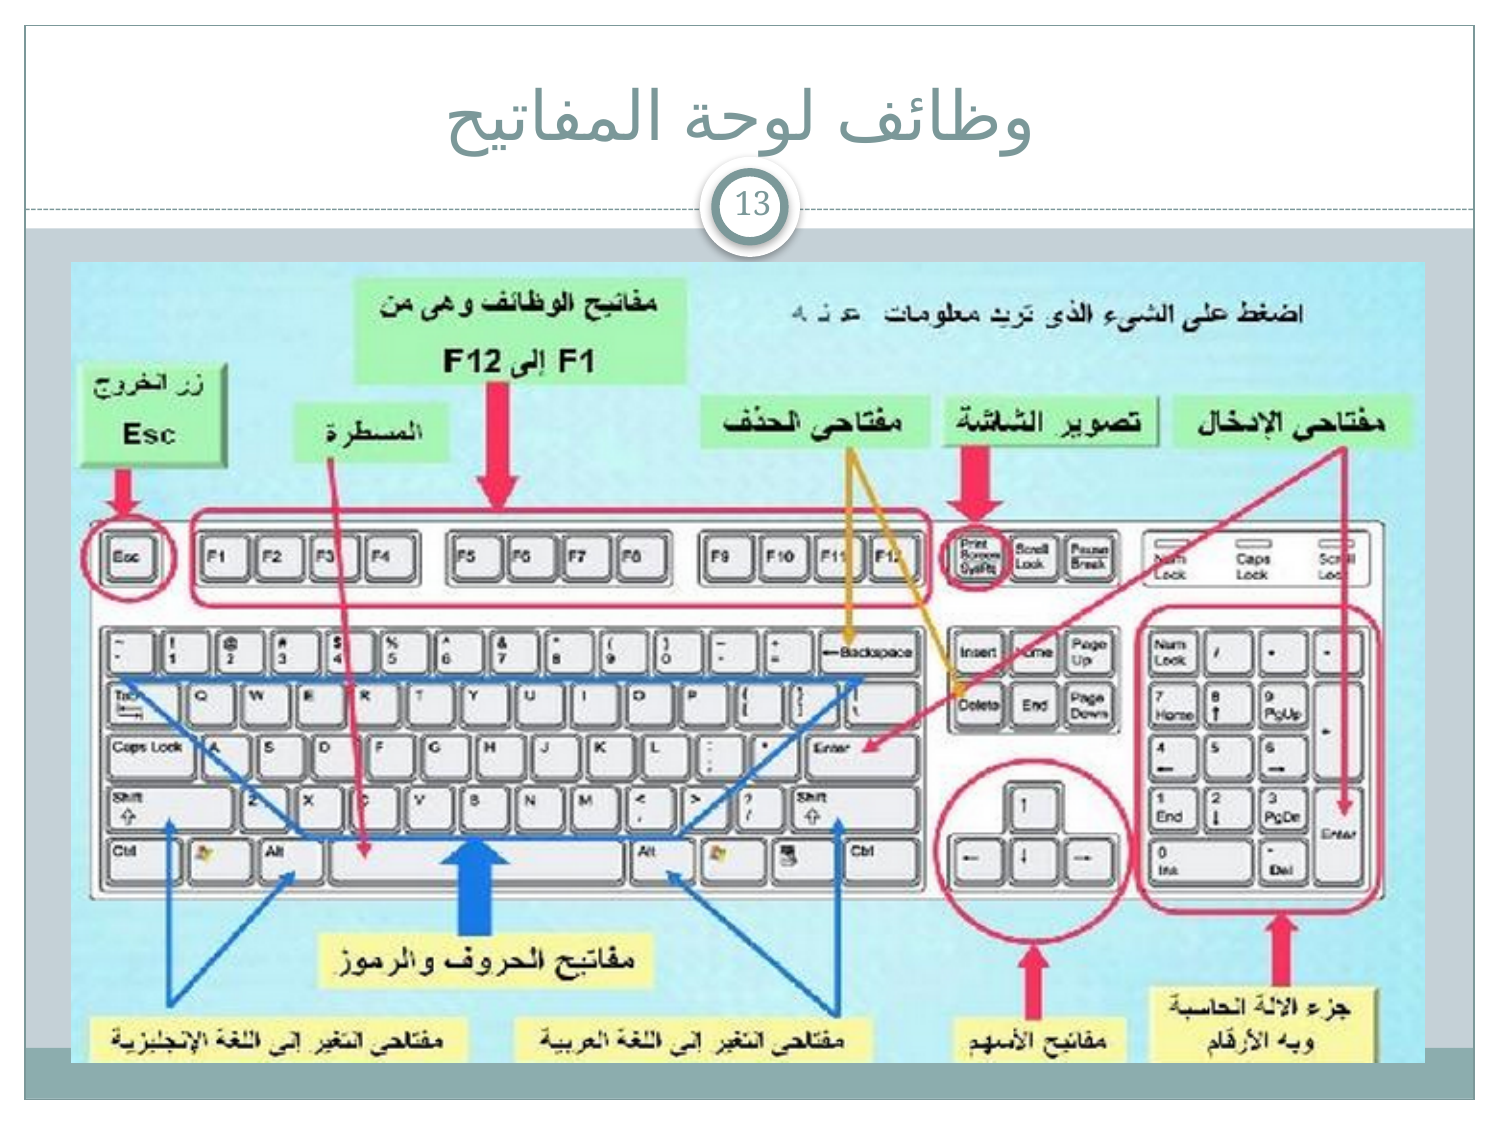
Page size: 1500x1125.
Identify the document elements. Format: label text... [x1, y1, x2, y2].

slide_number 13 [715, 168, 791, 241]
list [71, 262, 1426, 1063]
title وظائف لوحة المفاتيح [49, 37, 1450, 162]
